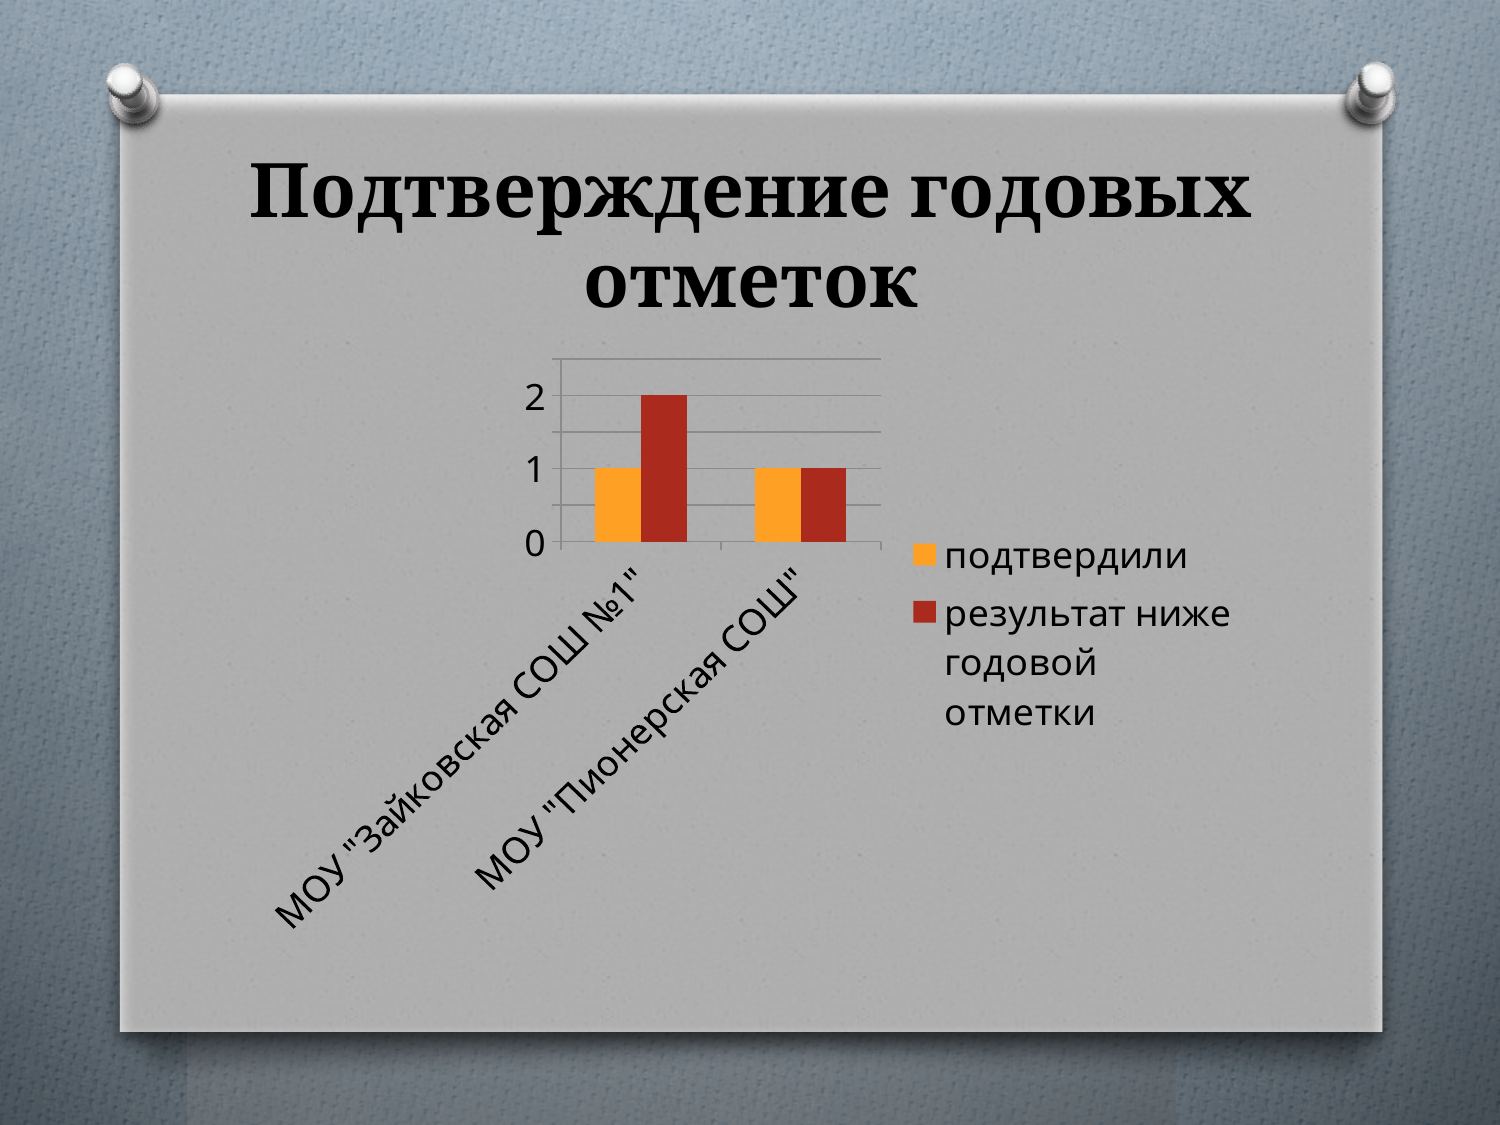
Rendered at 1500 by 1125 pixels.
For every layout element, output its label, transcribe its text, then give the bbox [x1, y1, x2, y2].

title Подтверждение годовых отметок [179, 134, 1323, 332]
picture [1317, 35, 1439, 156]
picture [75, 29, 198, 153]
chart [239, 347, 1257, 939]
